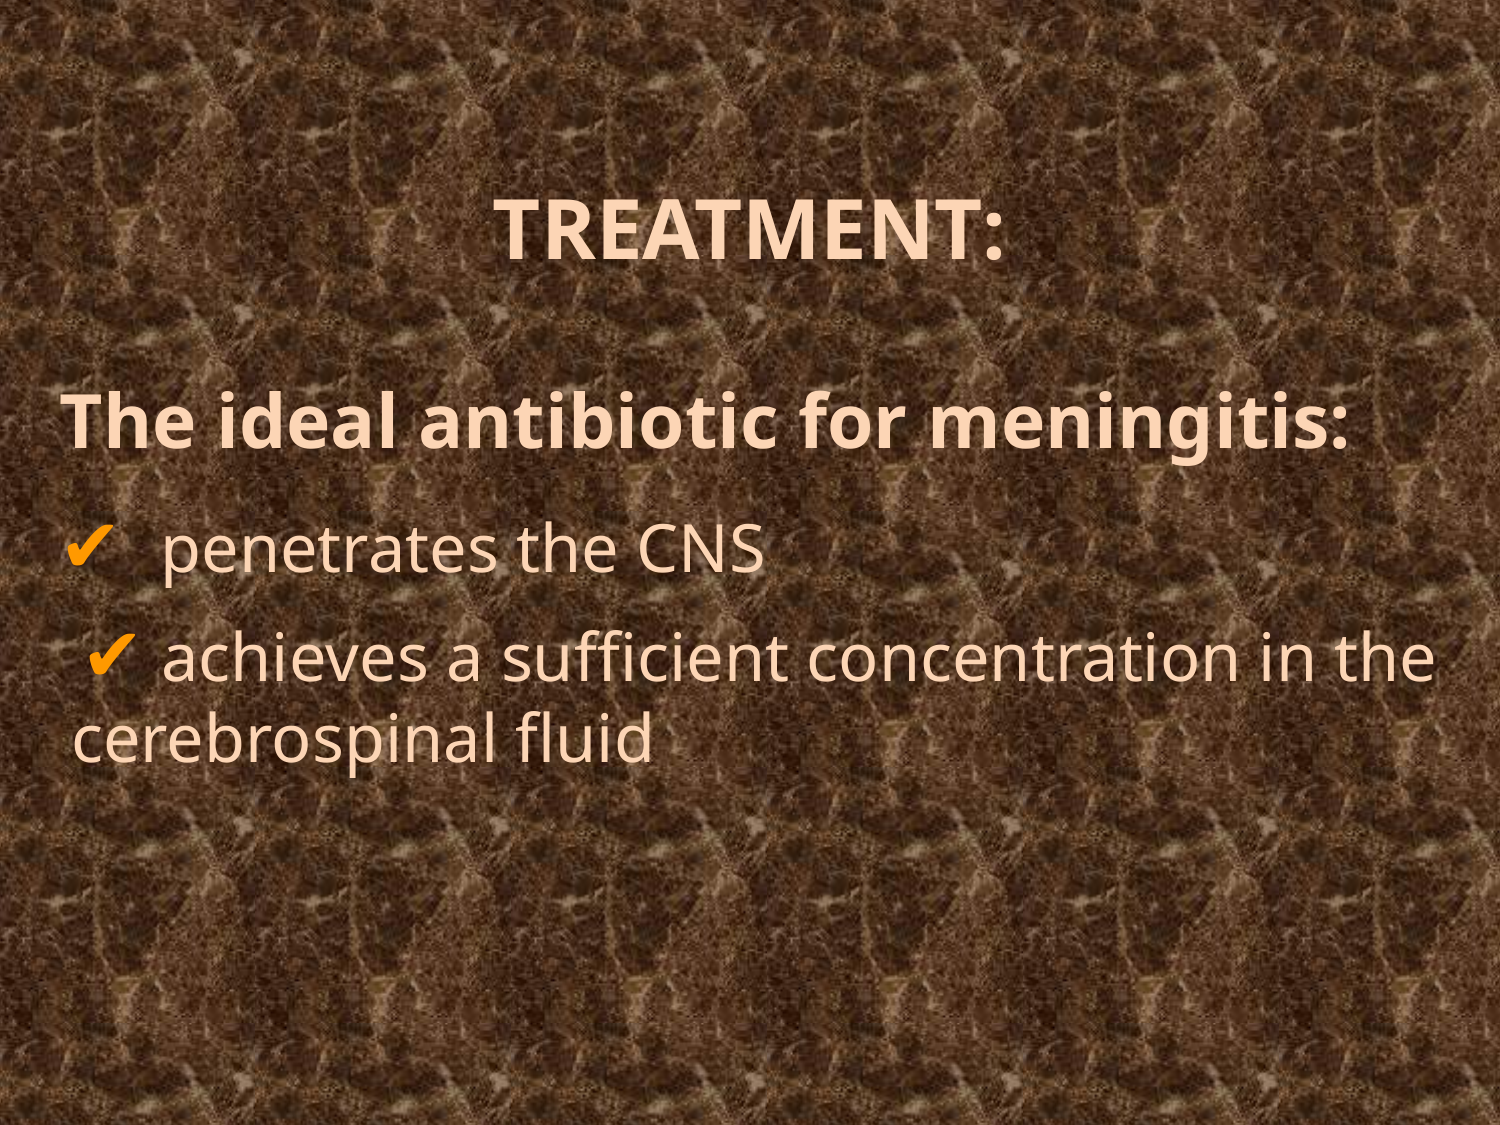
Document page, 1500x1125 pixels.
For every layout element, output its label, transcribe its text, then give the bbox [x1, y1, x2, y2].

text_box TREATMENT: The ideal antibiotic for meningitis: ✔ penetrates the CNS ✔ achieves a sufficient concentration in the cerebrospinal fluid [0, 0, 1500, 1125]
